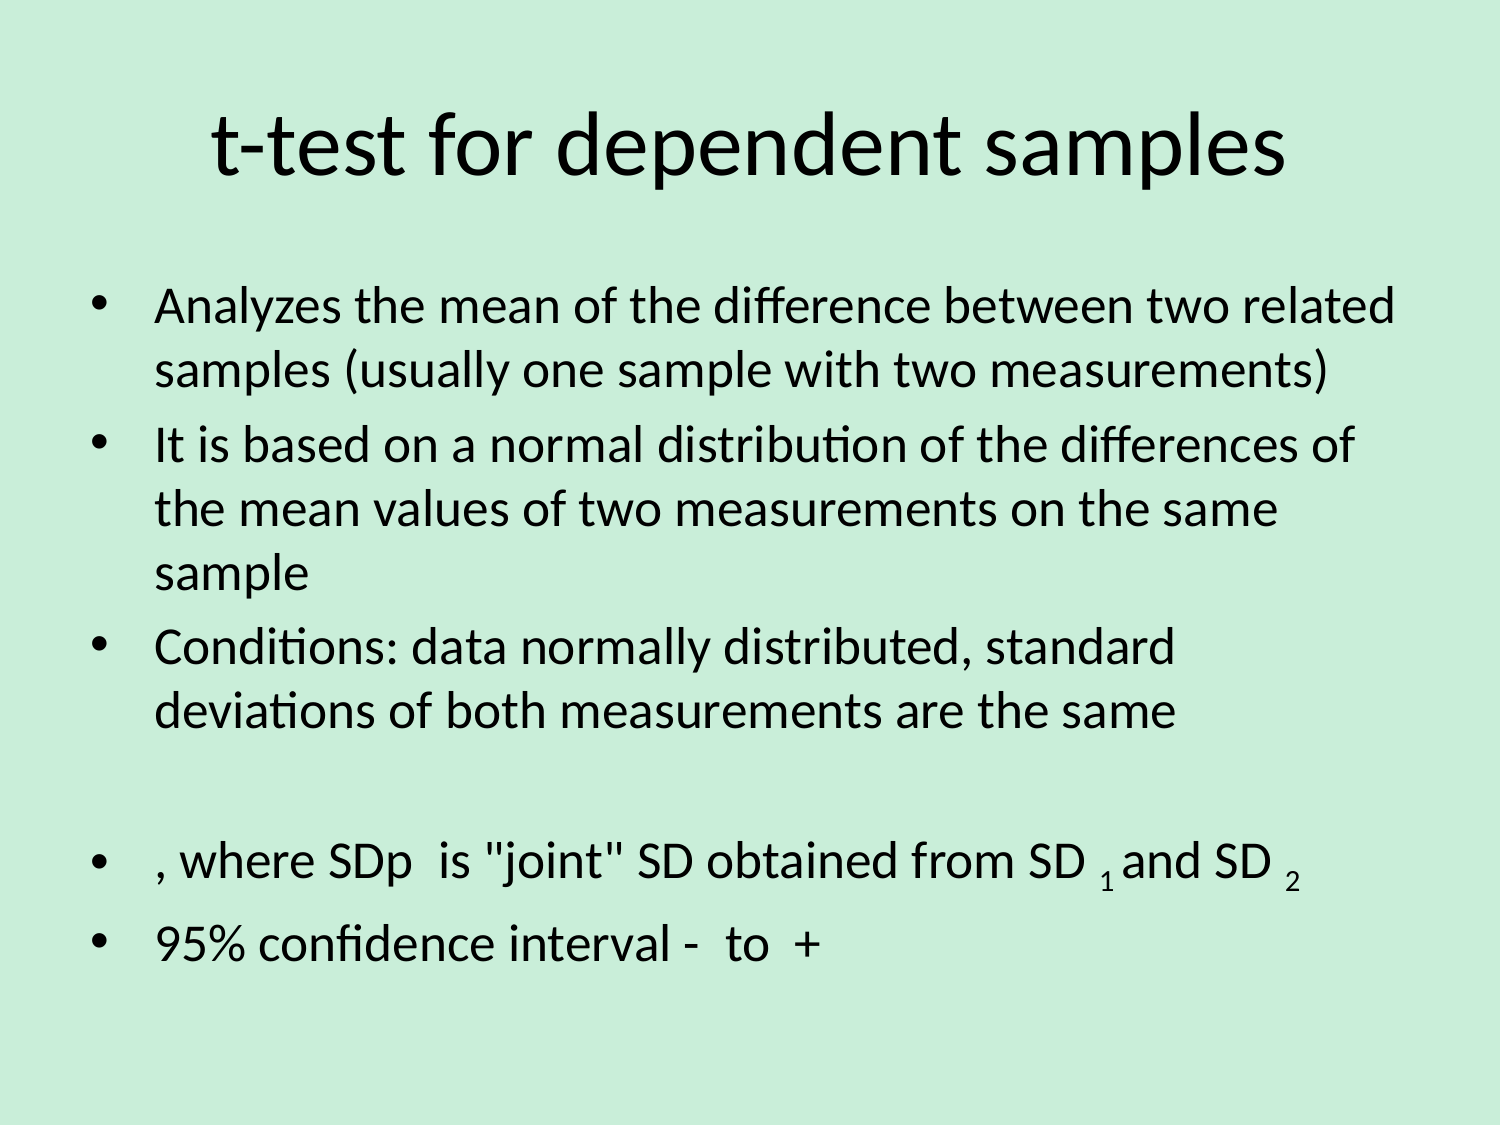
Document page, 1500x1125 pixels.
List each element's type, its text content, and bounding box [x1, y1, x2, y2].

title t-test for dependent samples [75, 45, 1425, 233]
